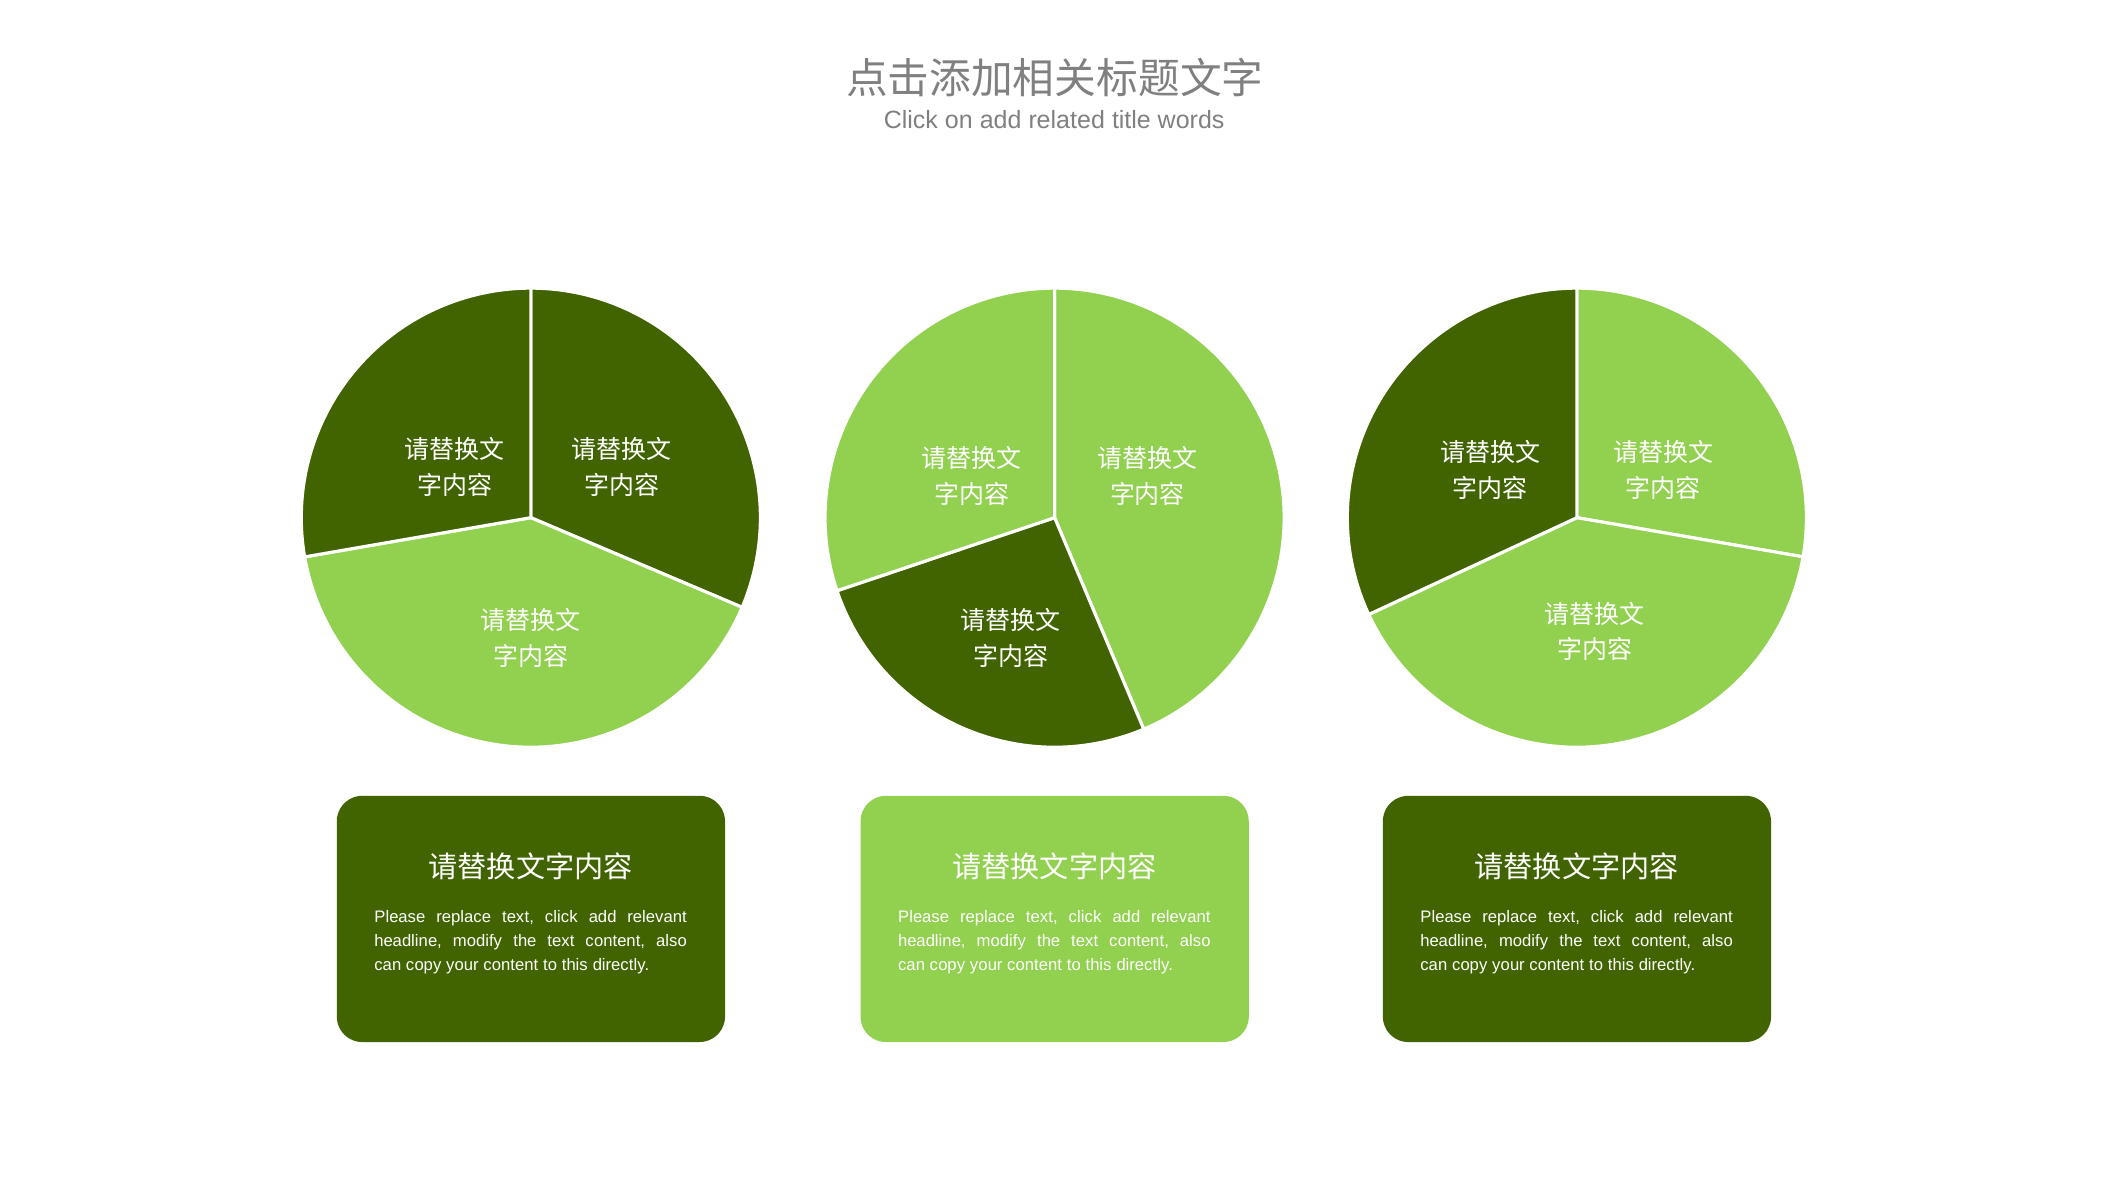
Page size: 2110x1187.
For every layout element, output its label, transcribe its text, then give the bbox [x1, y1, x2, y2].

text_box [336, 795, 726, 1043]
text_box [1382, 795, 1772, 1043]
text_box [777, 278, 1300, 757]
text_box Click on add related title words [864, 95, 1246, 158]
text_box 点击添加相关标题文字 [803, 44, 1307, 107]
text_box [860, 795, 1249, 1043]
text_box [1300, 278, 1854, 757]
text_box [254, 278, 777, 757]
